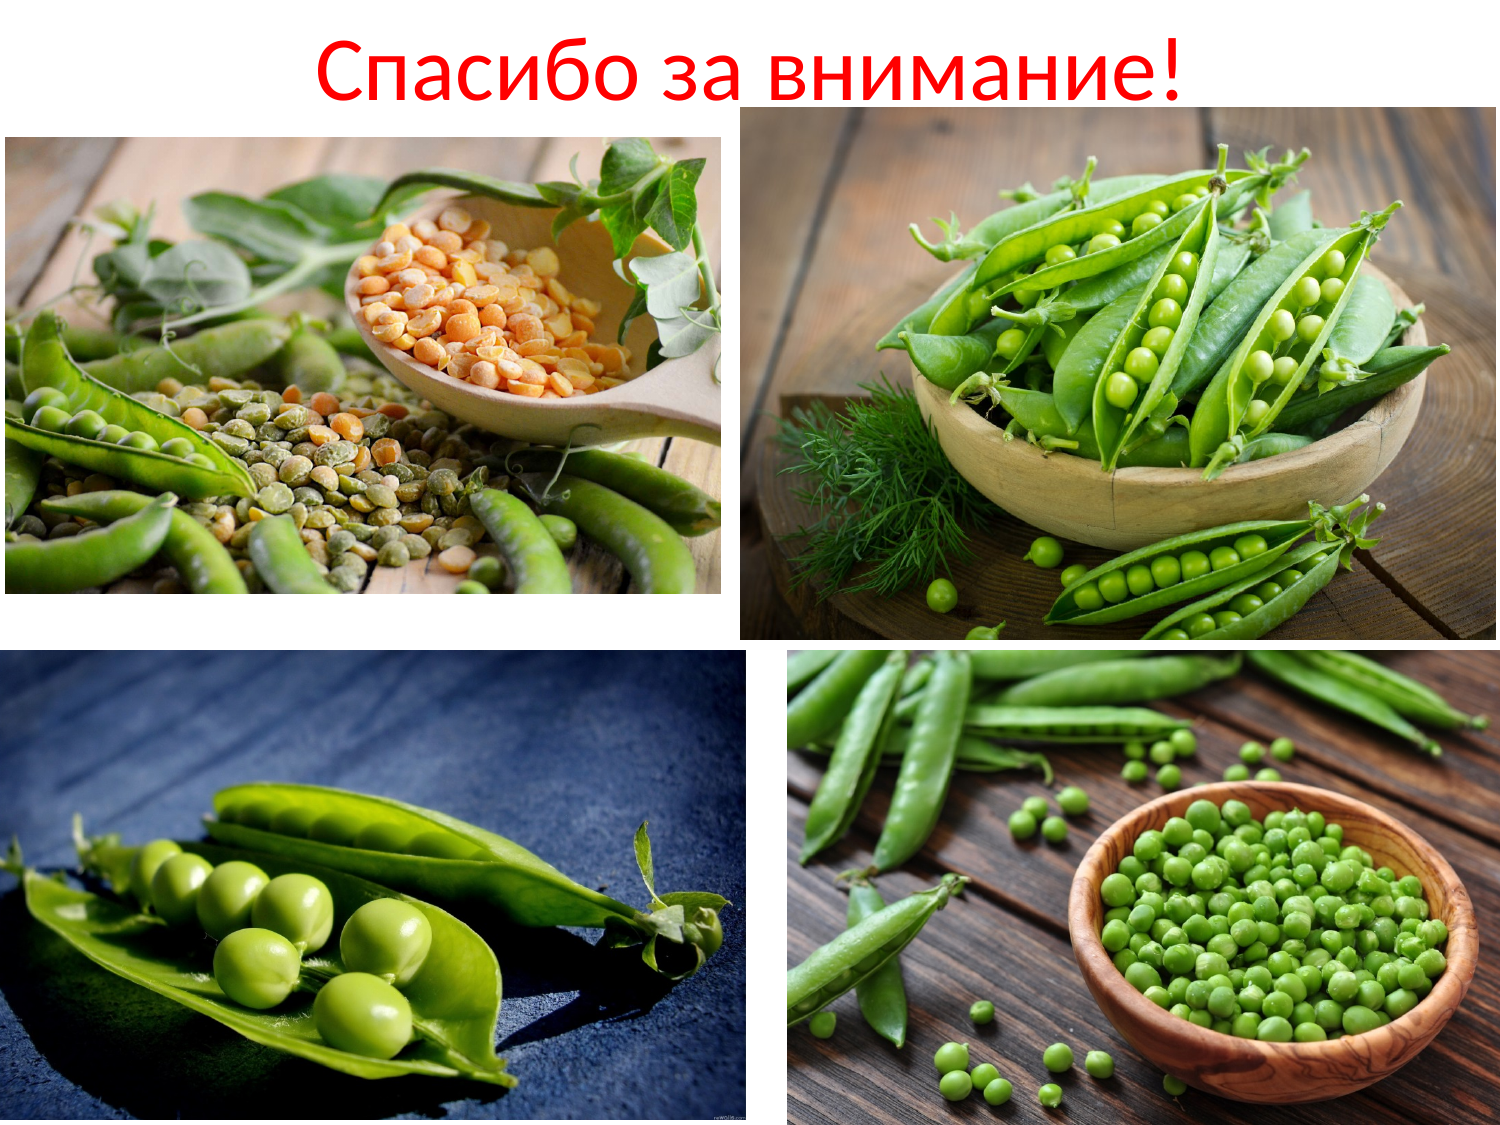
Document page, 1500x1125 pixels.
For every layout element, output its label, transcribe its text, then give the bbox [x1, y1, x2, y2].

title Спасибо за внимание! [76, 0, 1427, 129]
picture [739, 106, 1497, 640]
picture [787, 650, 1500, 1125]
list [0, 650, 746, 1120]
picture [4, 136, 722, 595]
